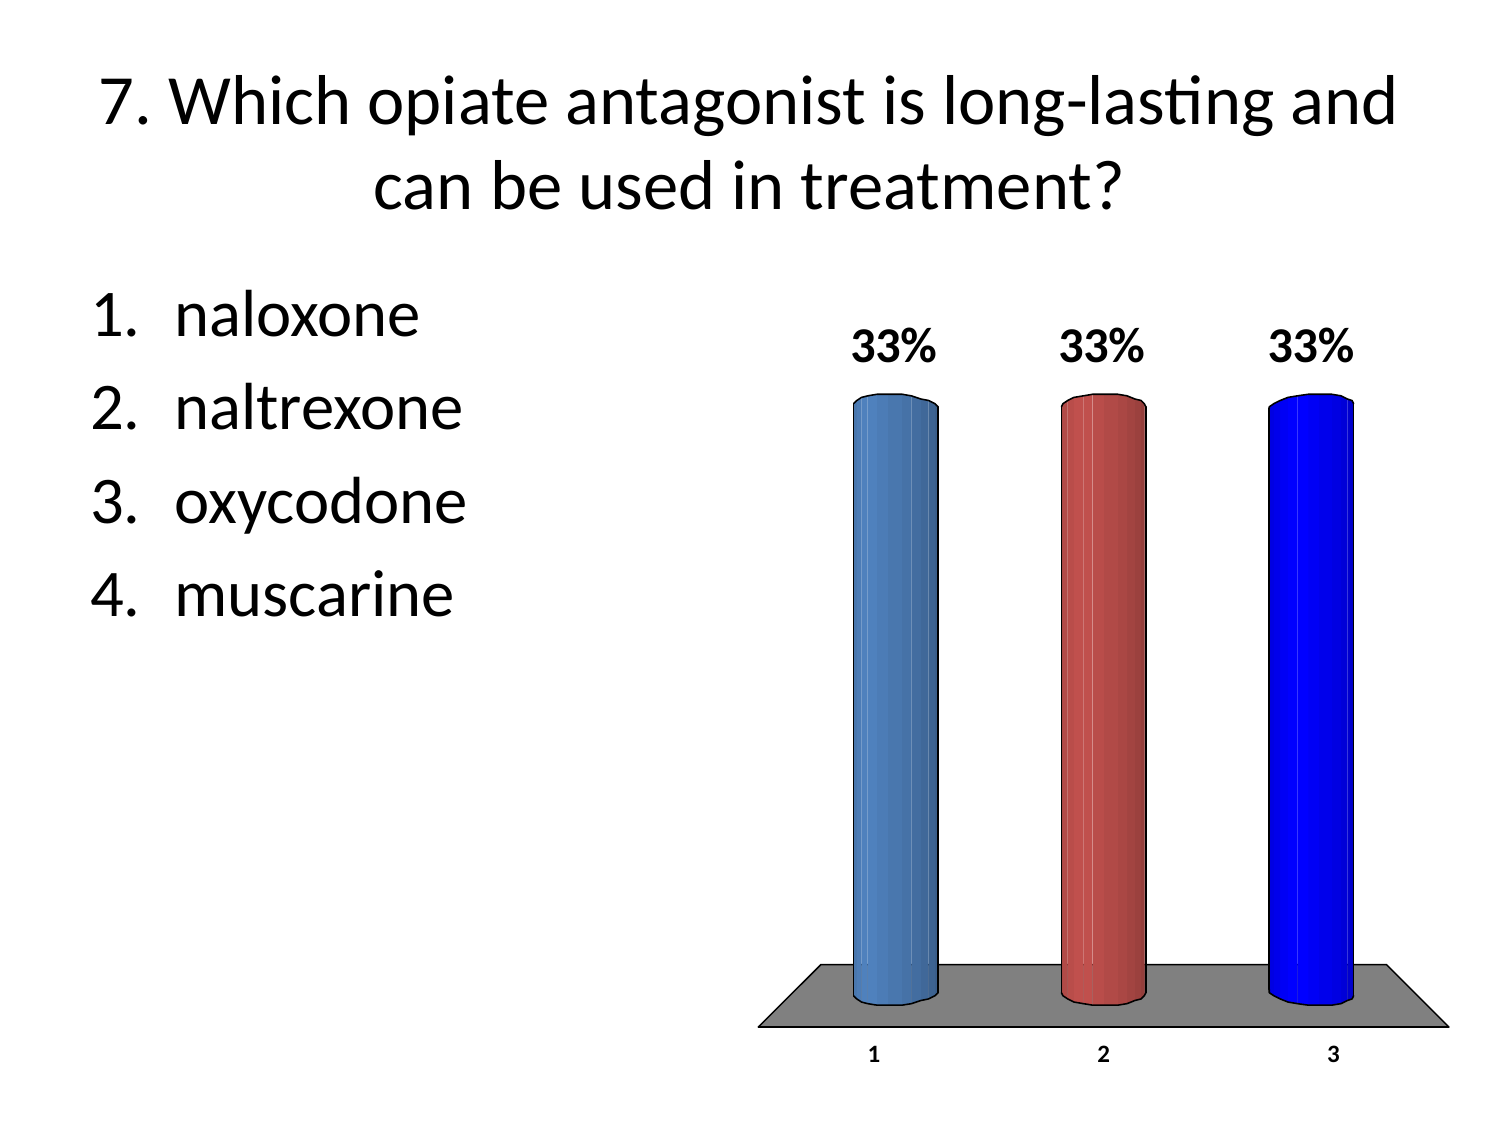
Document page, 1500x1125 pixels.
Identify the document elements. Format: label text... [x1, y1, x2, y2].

title 7. Which opiate antagonist is long-lasting and can be used in treatment? [75, 45, 1425, 233]
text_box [739, 270, 1490, 1115]
list naloxone naltrexone oxycodone muscarine [75, 262, 750, 1005]
